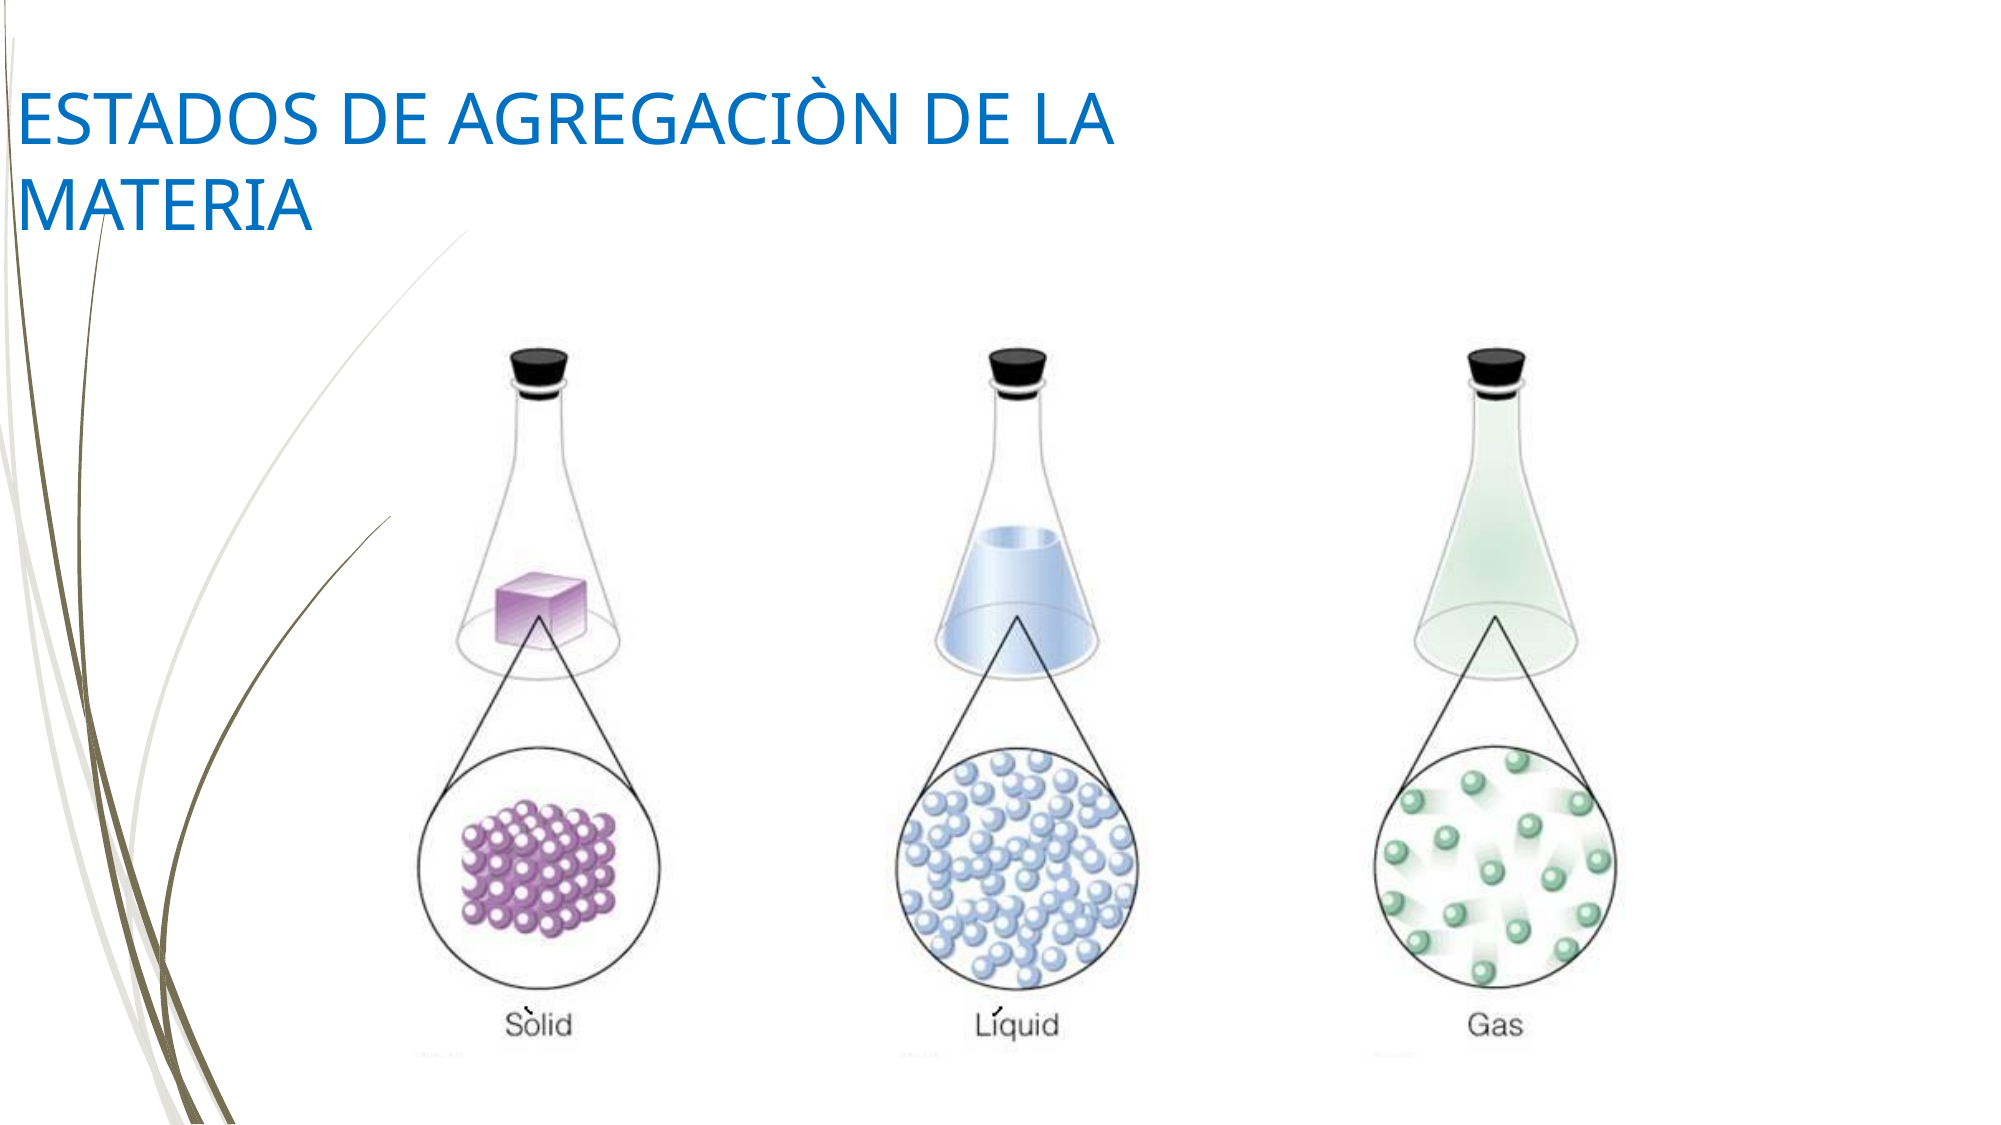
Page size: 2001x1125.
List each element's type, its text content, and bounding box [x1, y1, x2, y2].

picture [409, 337, 1627, 1058]
title ESTADOS DE AGREGACIÒN DE LA MATERIA [0, 66, 1350, 254]
